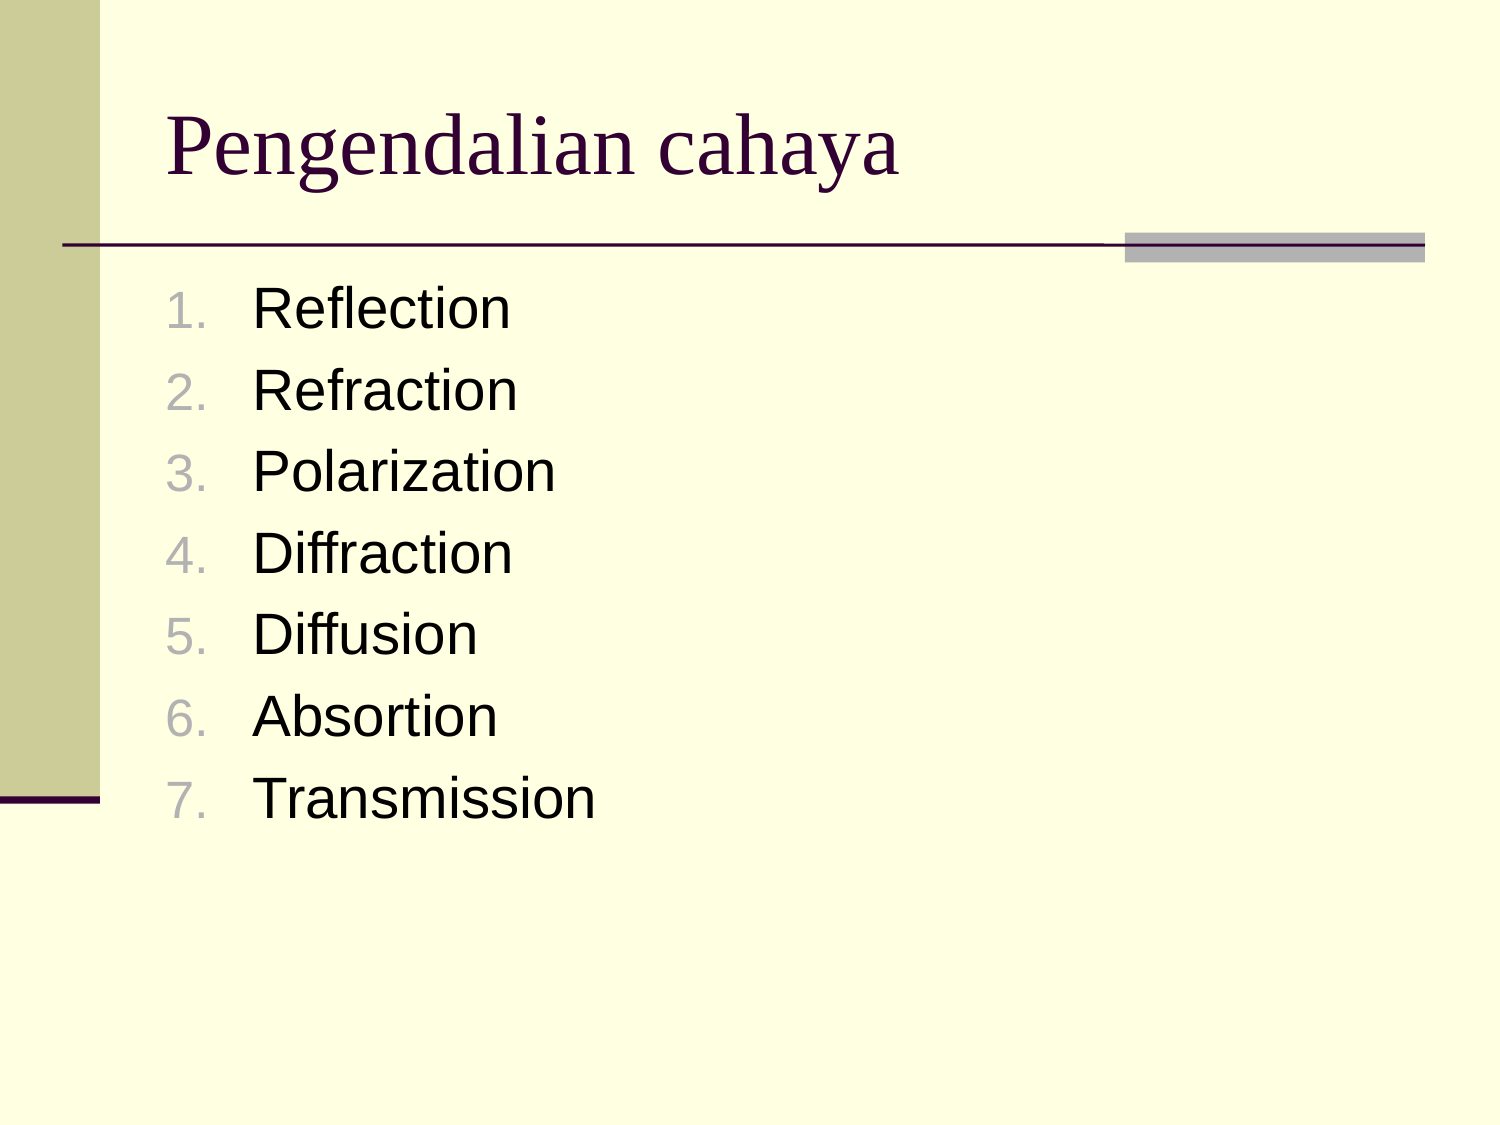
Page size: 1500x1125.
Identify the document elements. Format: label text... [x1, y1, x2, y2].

list Reflection Refraction Polarization Diffraction Diffusion Absortion Transmission [149, 262, 1426, 1006]
title Pengendalian cahaya [149, 45, 1426, 234]
